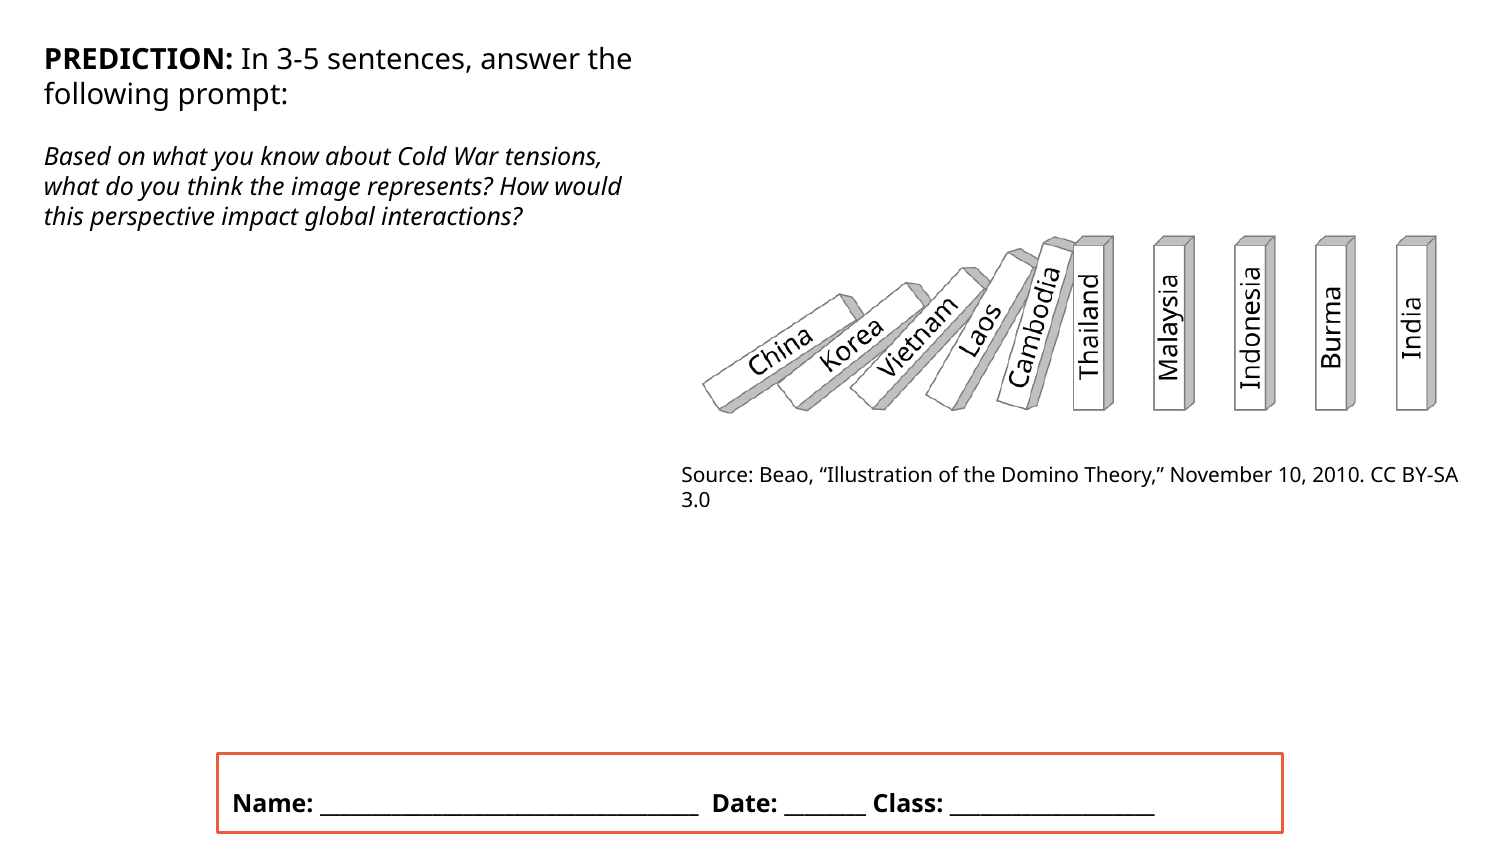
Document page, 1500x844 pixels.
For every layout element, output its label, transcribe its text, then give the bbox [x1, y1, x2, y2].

list PREDICTION: In 3-5 sentences, answer the following prompt: Based on what you know about Cold War tensions, what do you think the image represents? How would this perspective impact global interactions? [32, 34, 645, 734]
text_box Name: _____________________________________ Date: ________ Class: ____________________ [217, 753, 1283, 833]
text_box Source: Beao, “Illustration of the Domino Theory,” November 10, 2010. CC BY-SA 3.0 [666, 446, 1474, 527]
picture [684, 223, 1457, 429]
